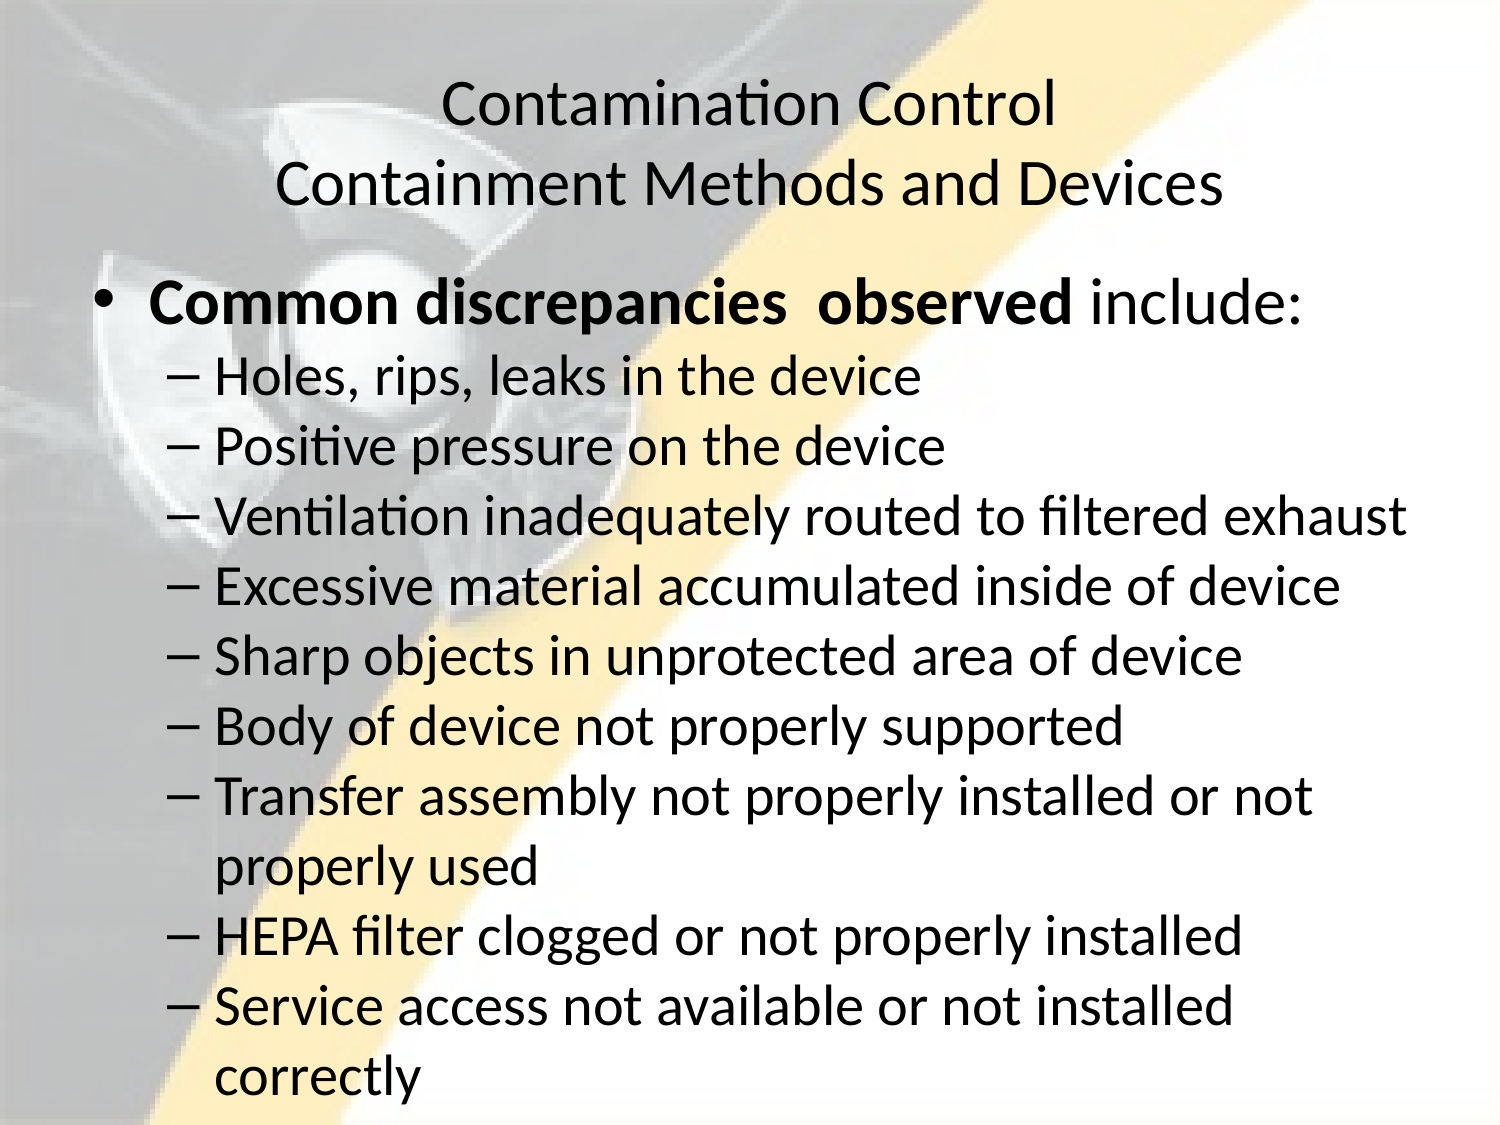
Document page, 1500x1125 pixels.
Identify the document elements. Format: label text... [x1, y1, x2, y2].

list Common discrepancies observed include: Holes, rips, leaks in the device Positive pressure on the device Ventilation inadequately routed to filtered exhaust Excessive material accumulated inside of device Sharp objects in unprotected area of device Body of device not properly supported Transfer assembly not properly installed or not properly used HEPA filter clogged or not properly installed Service access not available or not installed correctly [75, 249, 1425, 1115]
title Contamination Control Containment Methods and Devices [75, 45, 1425, 233]
